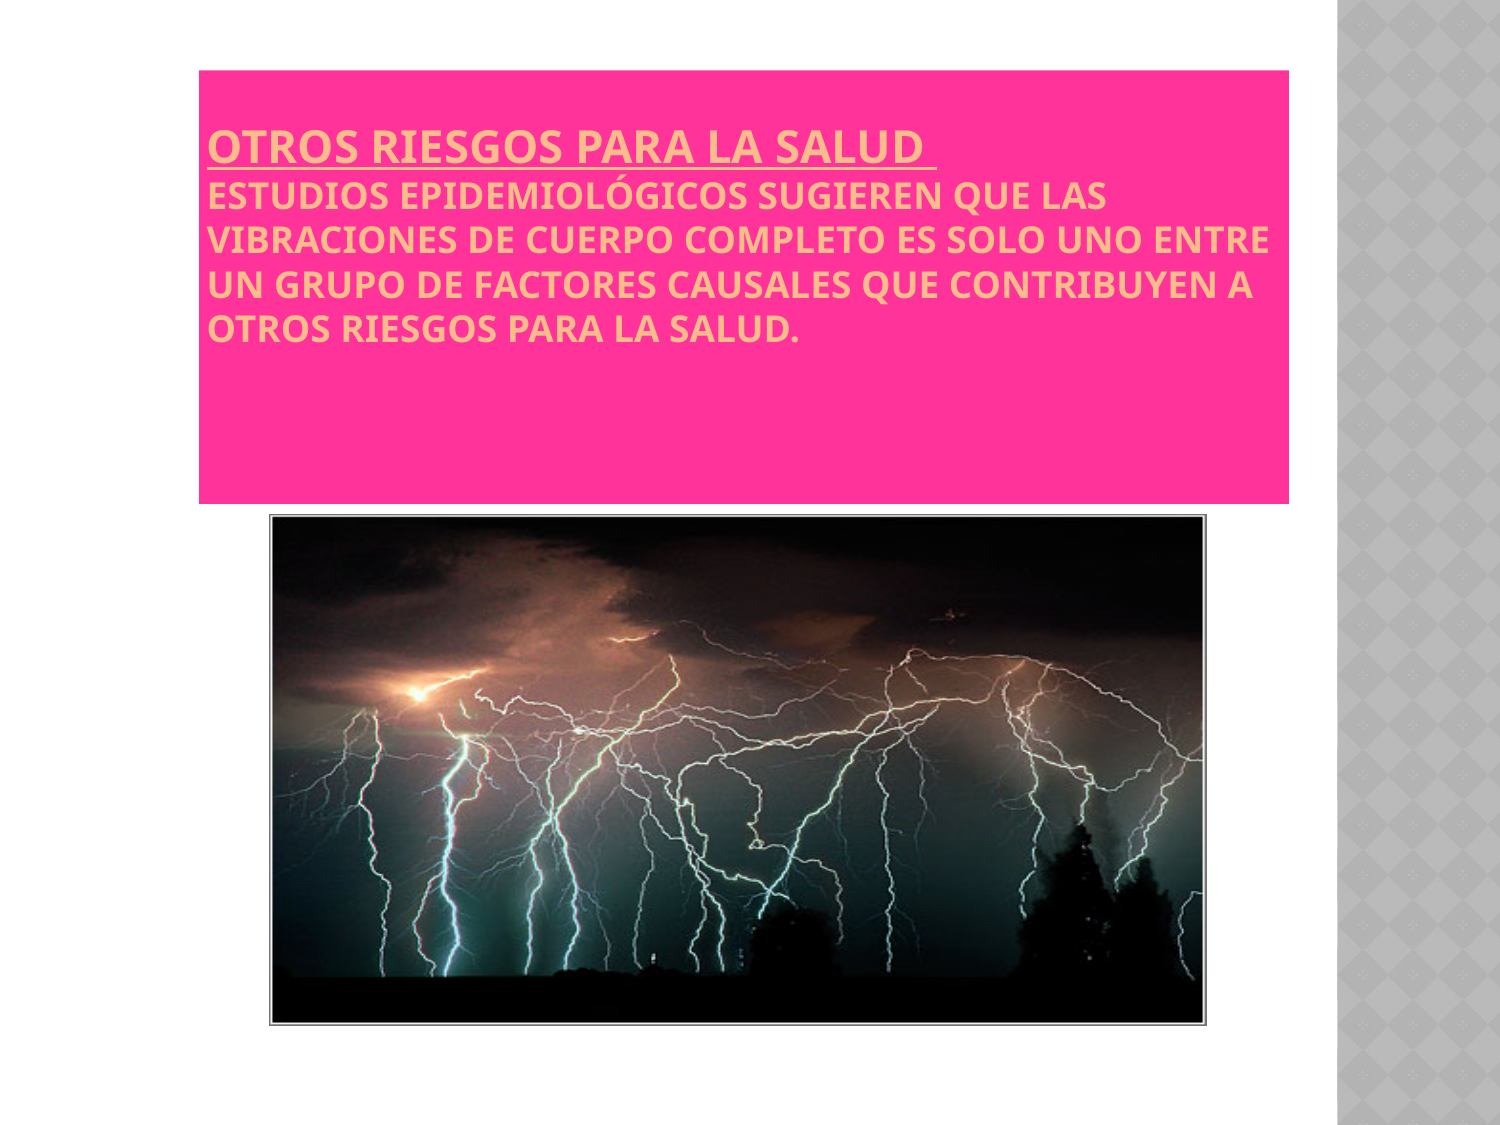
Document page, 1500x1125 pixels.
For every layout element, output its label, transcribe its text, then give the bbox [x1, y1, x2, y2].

title Otros riesgos para la salud Estudios epidemiológicos sugieren que las vibraciones de cuerpo completo es solo uno entre un grupo de factores causales que contribuyen a otros riesgos para la salud. [199, 70, 1289, 504]
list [269, 513, 1208, 1026]
